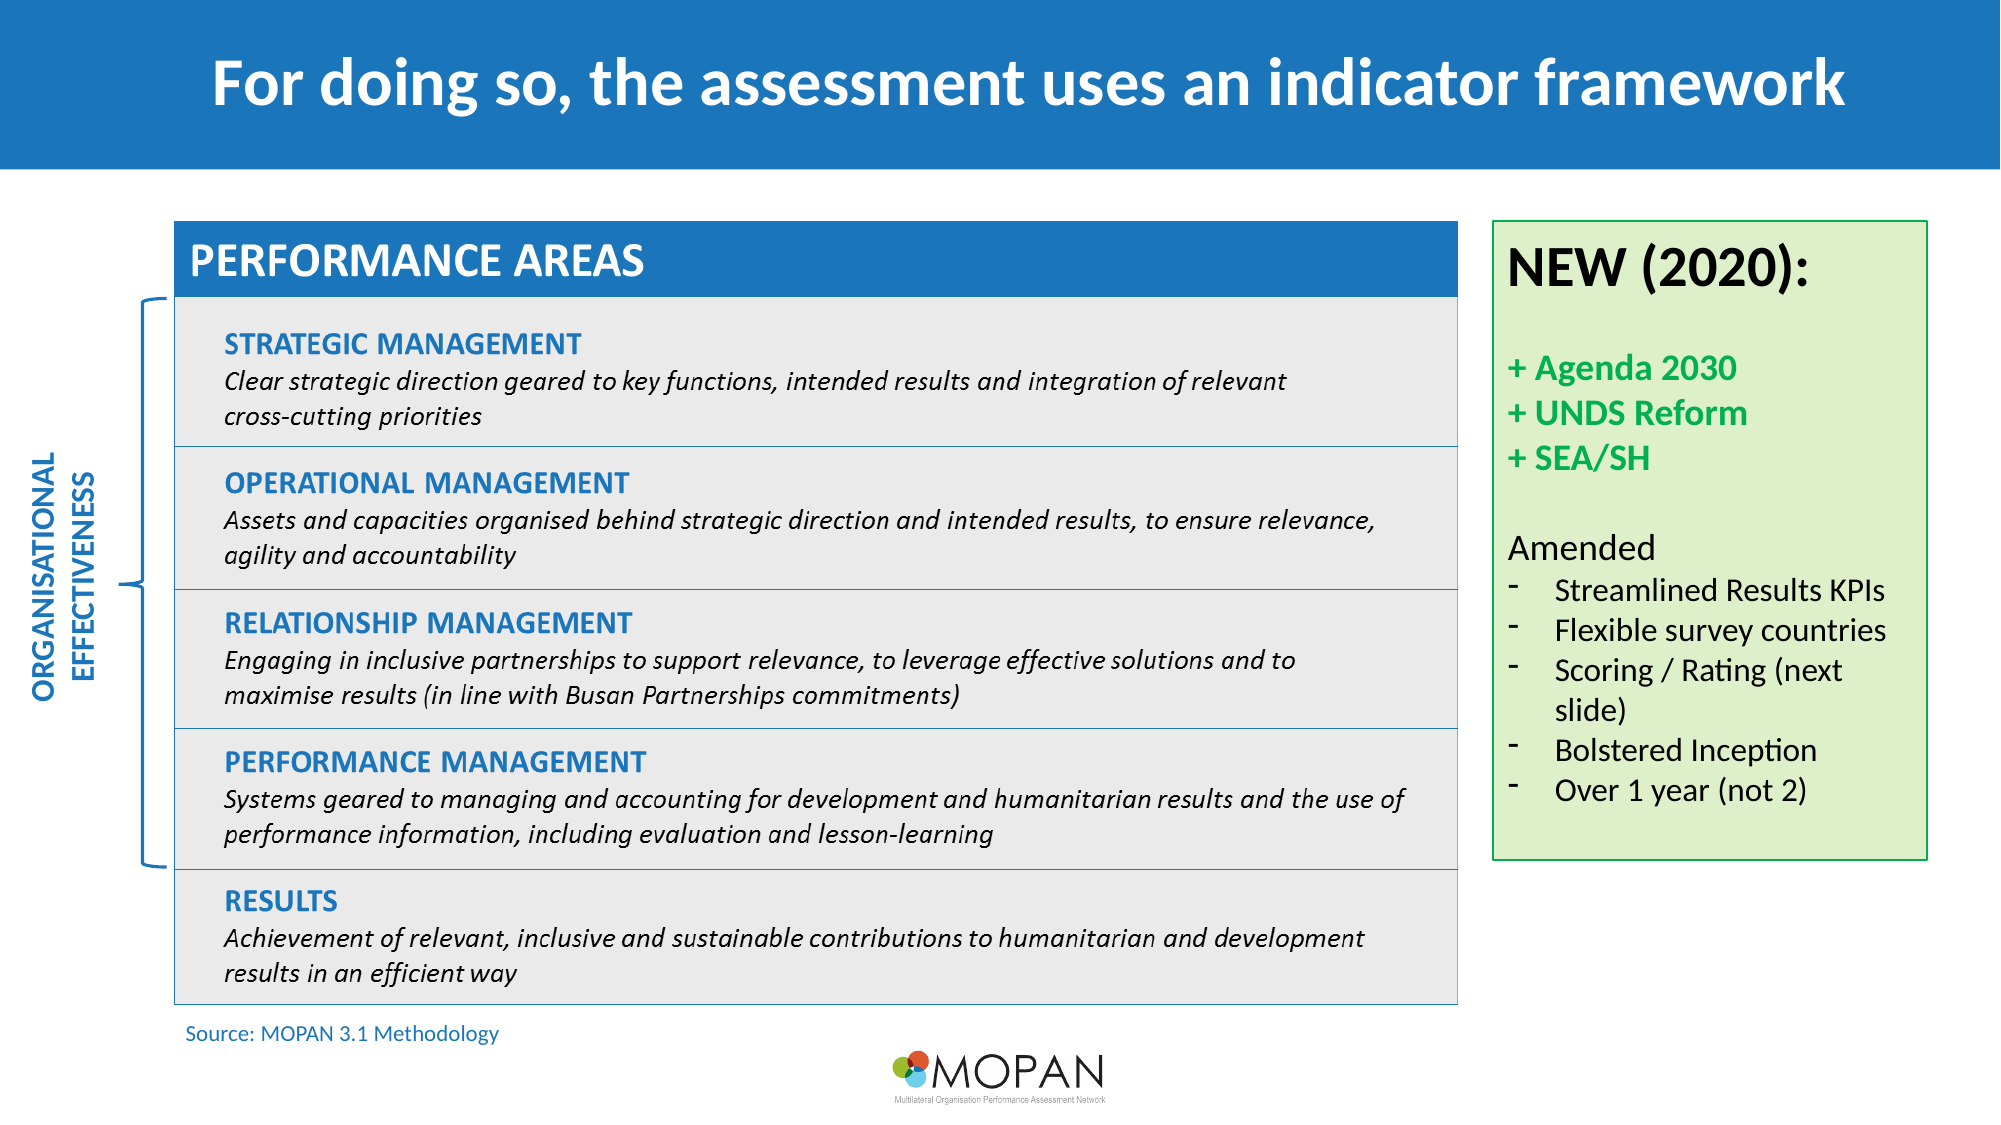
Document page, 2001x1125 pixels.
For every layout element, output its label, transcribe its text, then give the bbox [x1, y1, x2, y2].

text_box Source: MOPAN 3.1 Methodology [170, 1010, 1100, 1053]
text_box [125, 298, 159, 868]
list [159, 213, 1458, 1009]
text_box NEW (2020): + Agenda 2030 + UNDS Reform + SEA/SH Amended Streamlined Results KPIs Flexible survey countries Scoring / Rating (next slide) Bolstered Inception Over 1 year (not 2) [1493, 220, 1928, 861]
text_box ORGANISATIONAL EFFECTIVENESS [13, 414, 125, 740]
title For doing so, the assessment uses an indicator framework [137, 14, 1863, 153]
picture [889, 1048, 1111, 1107]
